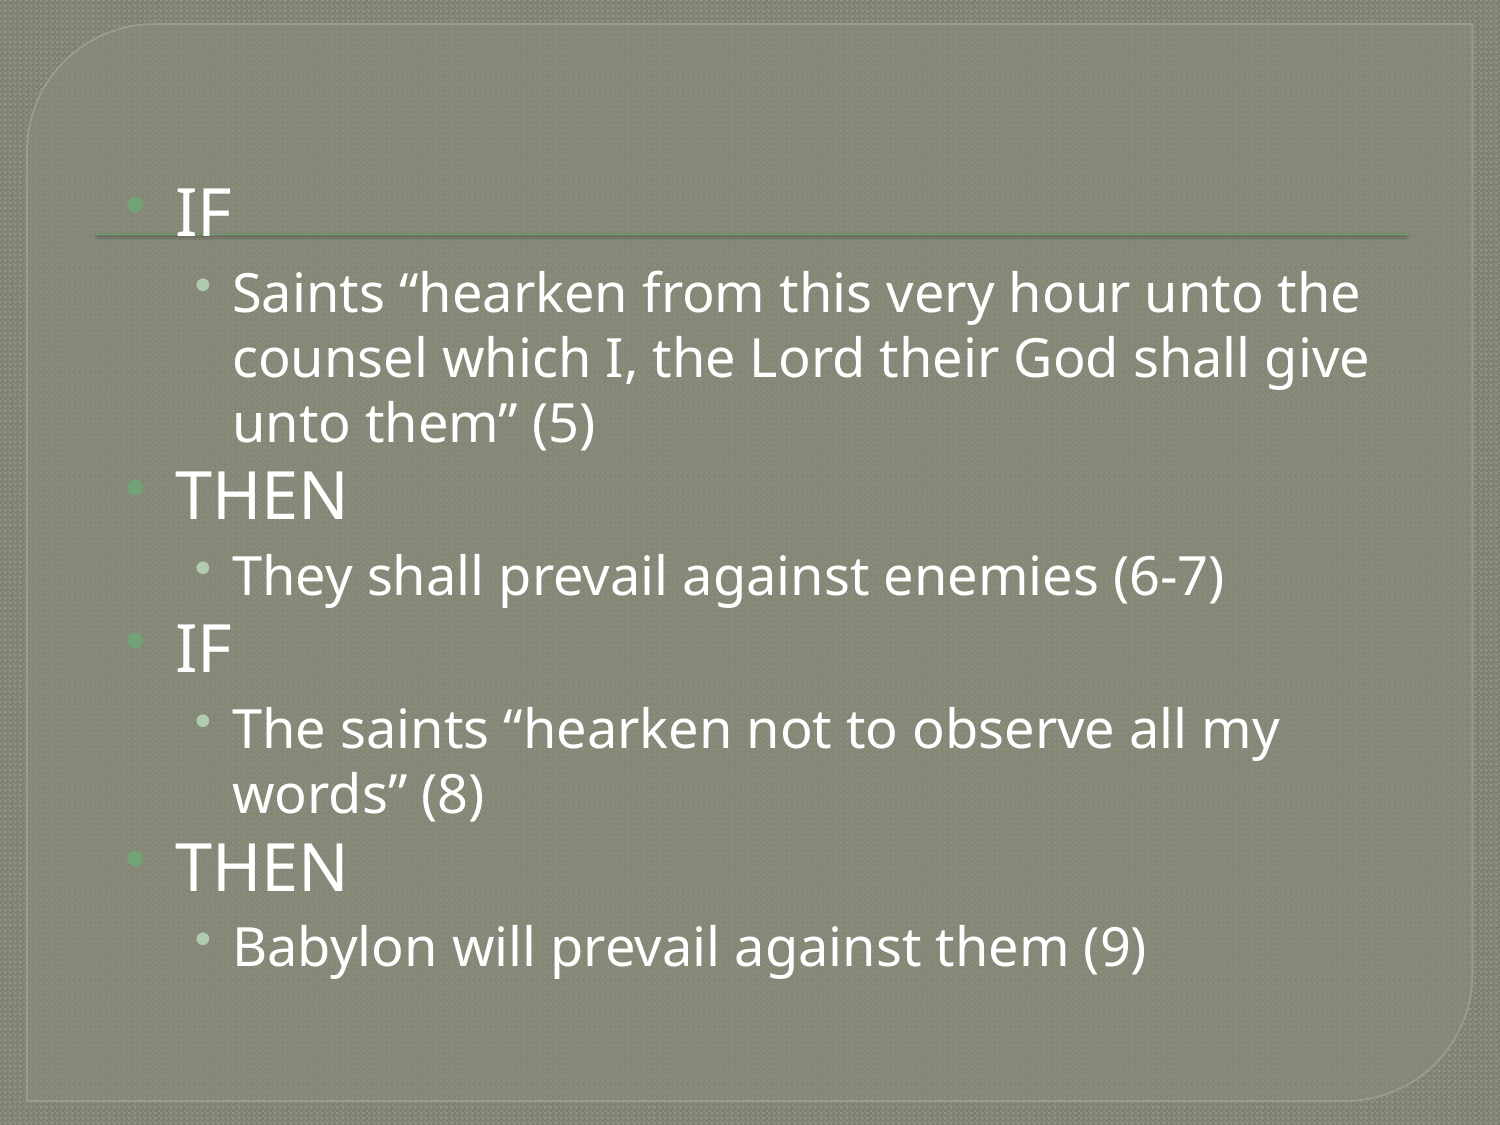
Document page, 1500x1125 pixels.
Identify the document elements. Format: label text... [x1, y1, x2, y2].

list IF Saints “hearken from this very hour unto the counsel which I, the Lord their God shall give unto them” (5) THEN They shall prevail against enemies (6-7) IF The saints “hearken not to observe all my words” (8) THEN Babylon will prevail against them (9) [112, 162, 1388, 1063]
